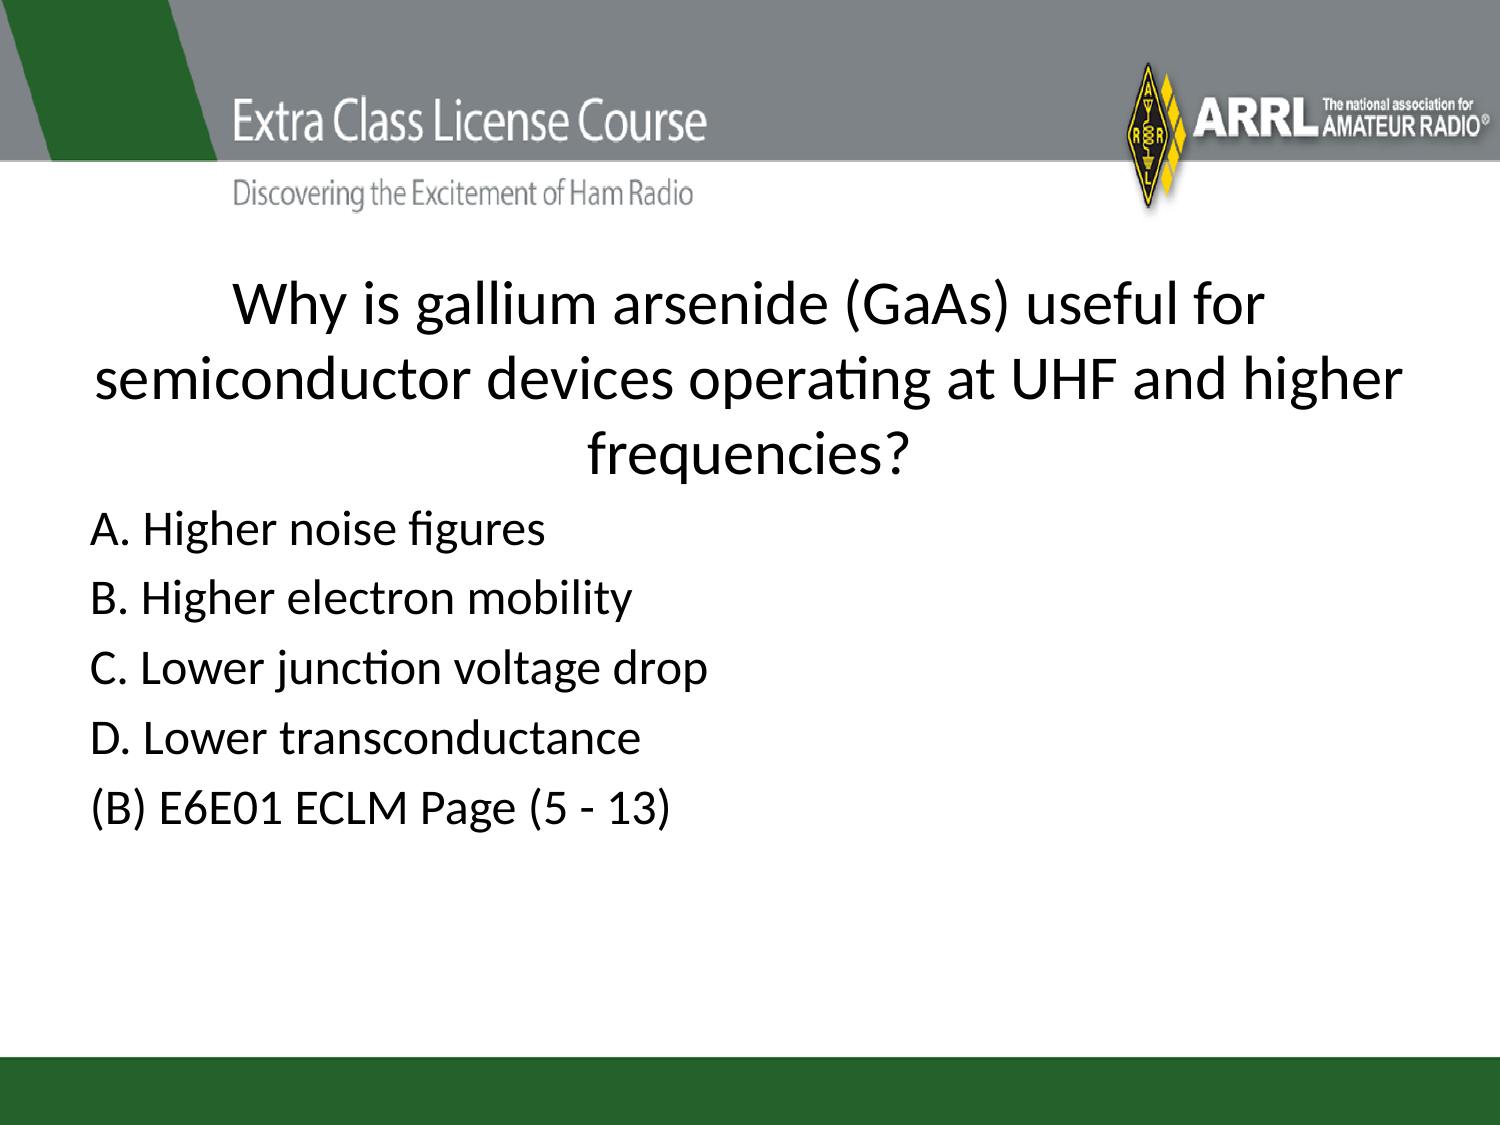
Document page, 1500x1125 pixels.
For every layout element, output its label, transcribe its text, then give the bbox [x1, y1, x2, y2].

list A. Higher noise figures B. Higher electron mobility C. Lower junction voltage drop D. Lower transconductance (B) E6E01 ECLM Page (5 - 13) [75, 487, 1425, 1005]
title Why is gallium arsenide (GaAs) useful for semiconductor devices operating at UHF and higher frequencies? [75, 254, 1425, 435]
picture [0, 0, 1500, 1125]
